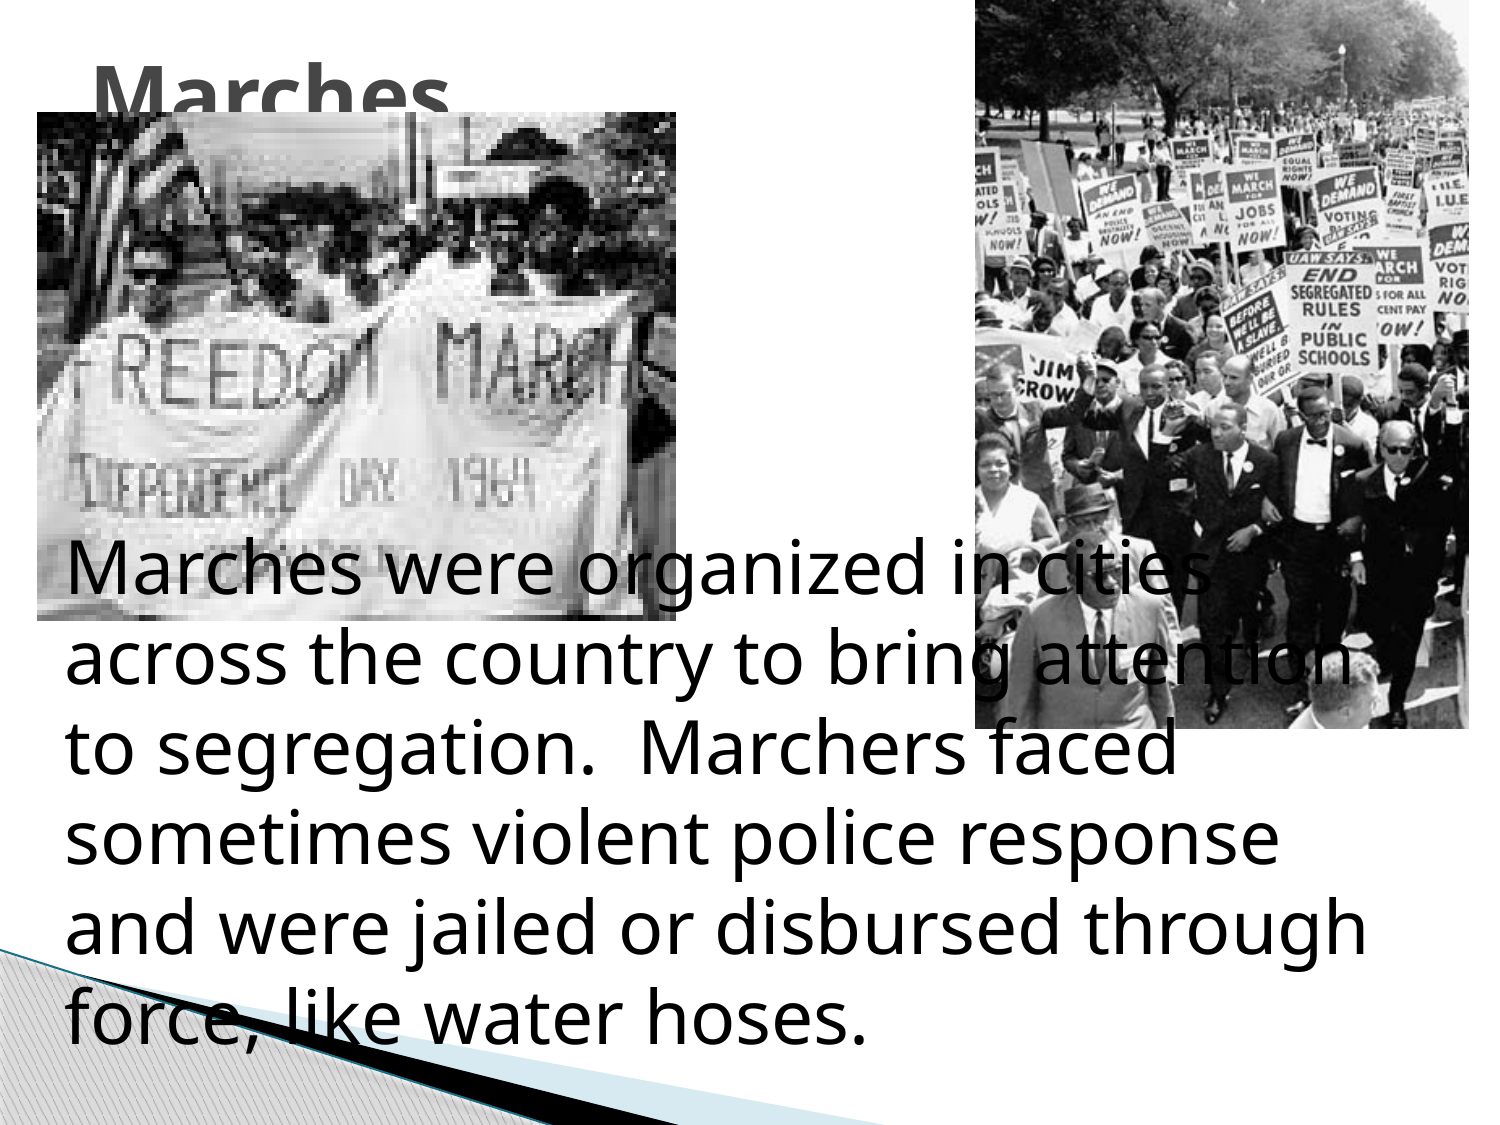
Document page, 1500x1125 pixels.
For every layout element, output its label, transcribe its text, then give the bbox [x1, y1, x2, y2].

picture [37, 112, 676, 621]
text_box Marches were organized in cities across the country to bring attention to segregation. Marchers faced sometimes violent police response and were jailed or disbursed through force, like water hoses. [49, 512, 1400, 1113]
title Marches [75, 0, 974, 188]
picture [974, 0, 1469, 729]
